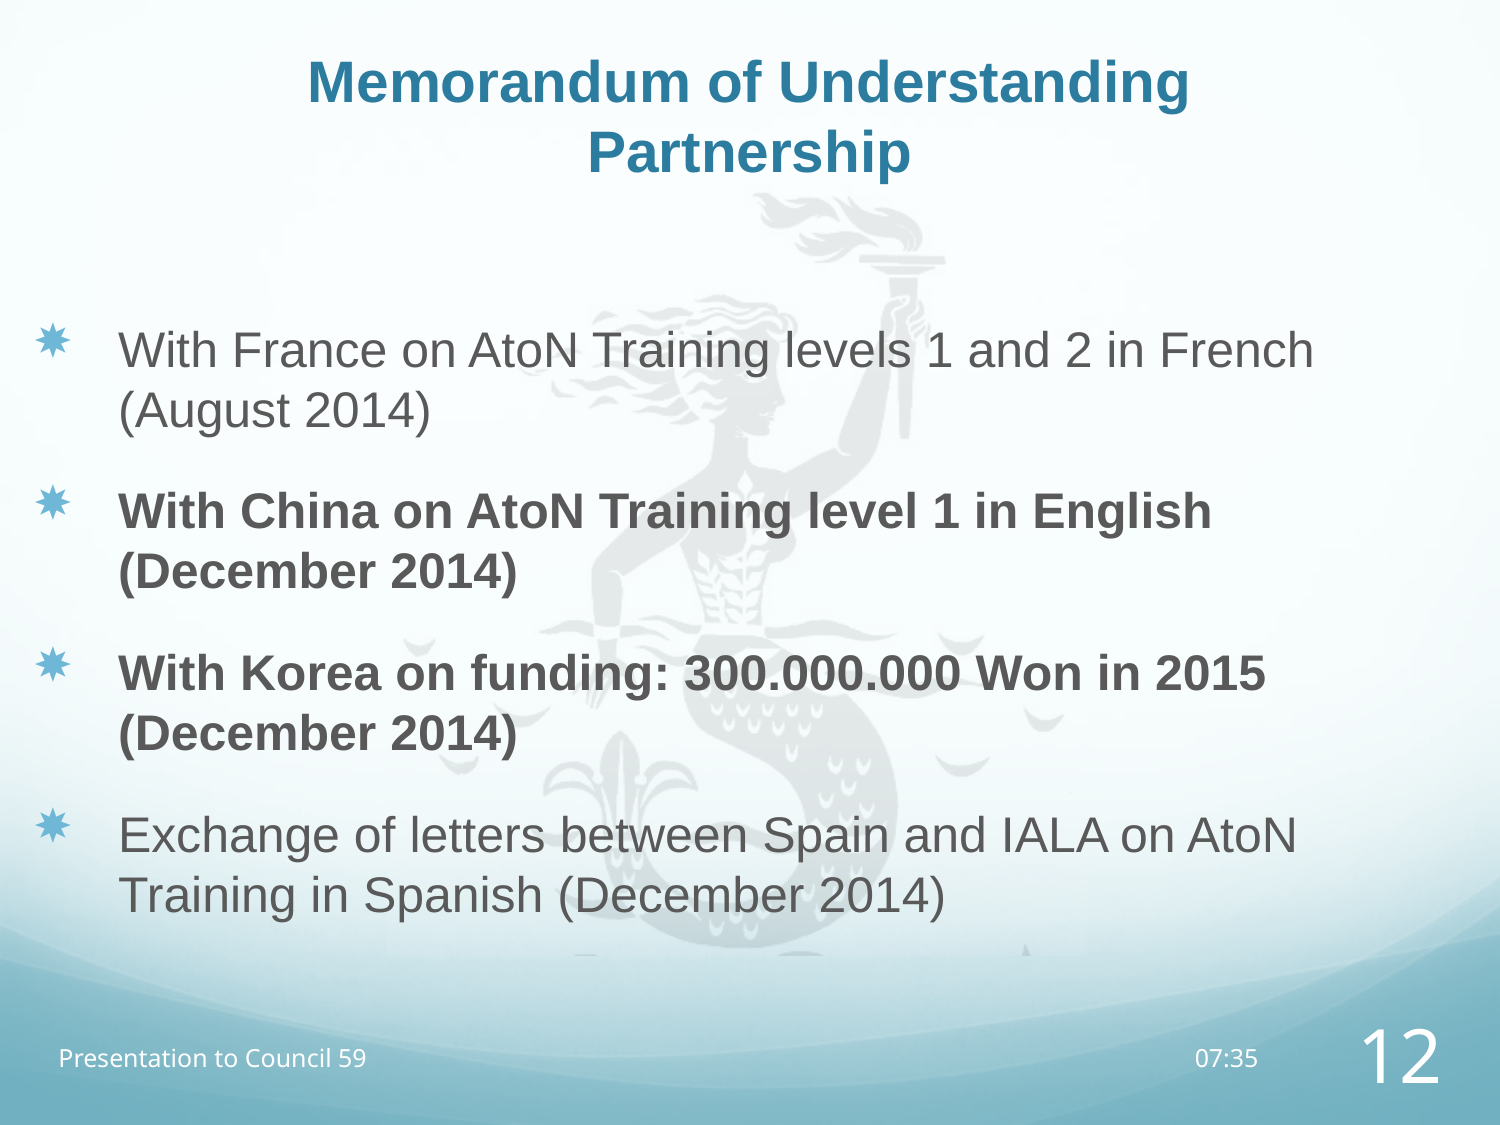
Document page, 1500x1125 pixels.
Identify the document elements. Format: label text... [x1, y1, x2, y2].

slide_number 12 [1295, 1029, 1459, 1090]
footer Presentation to Council 59 [43, 1029, 838, 1090]
list With France on AtoN Training levels 1 and 2 in French (August 2014) With China on AtoN Training level 1 in English (December 2014) With Korea on funding: 300.000.000 Won in 2015 (December 2014) Exchange of letters between Spain and IALA on AtoN Training in Spanish (December 2014) [15, 207, 1500, 1038]
title Memorandum of Understanding Partnership [75, 35, 1425, 193]
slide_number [923, 1029, 1274, 1090]
